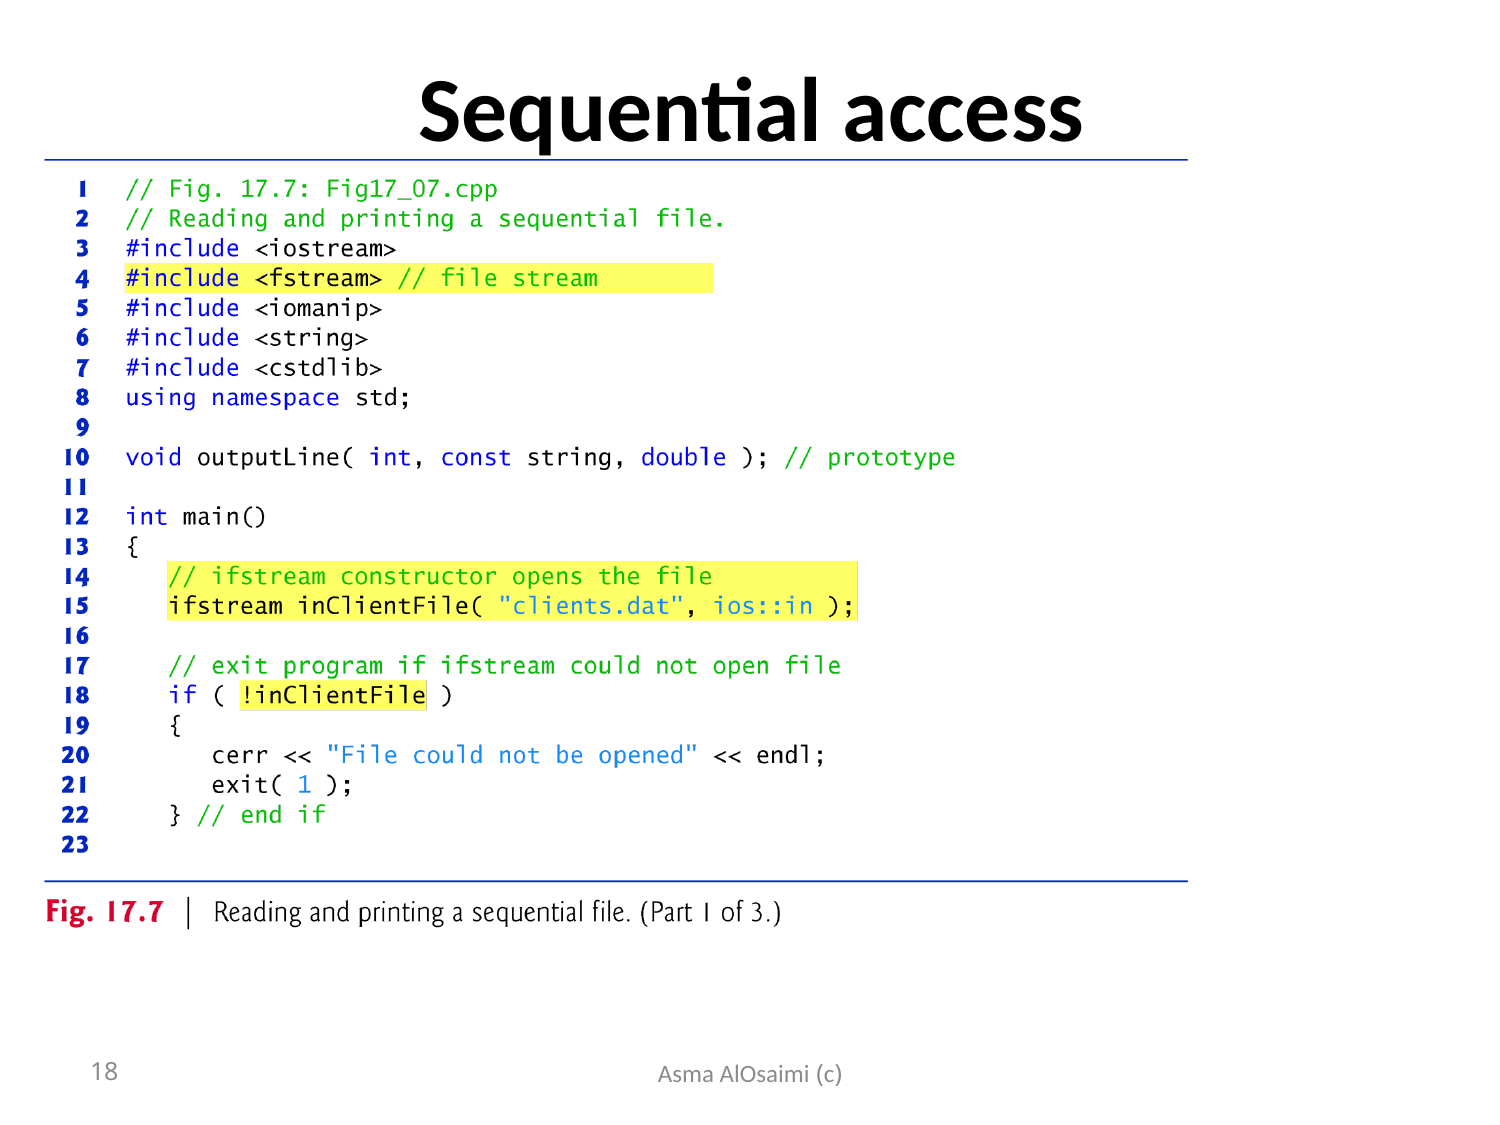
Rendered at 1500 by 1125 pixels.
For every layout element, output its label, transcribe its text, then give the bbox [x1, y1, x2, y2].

text_box Sequential access [76, 42, 1427, 105]
footer (c) Asma AlOsaimi [512, 1042, 988, 1103]
picture [0, 106, 1500, 1018]
slide_number 18 [75, 1042, 425, 1103]
